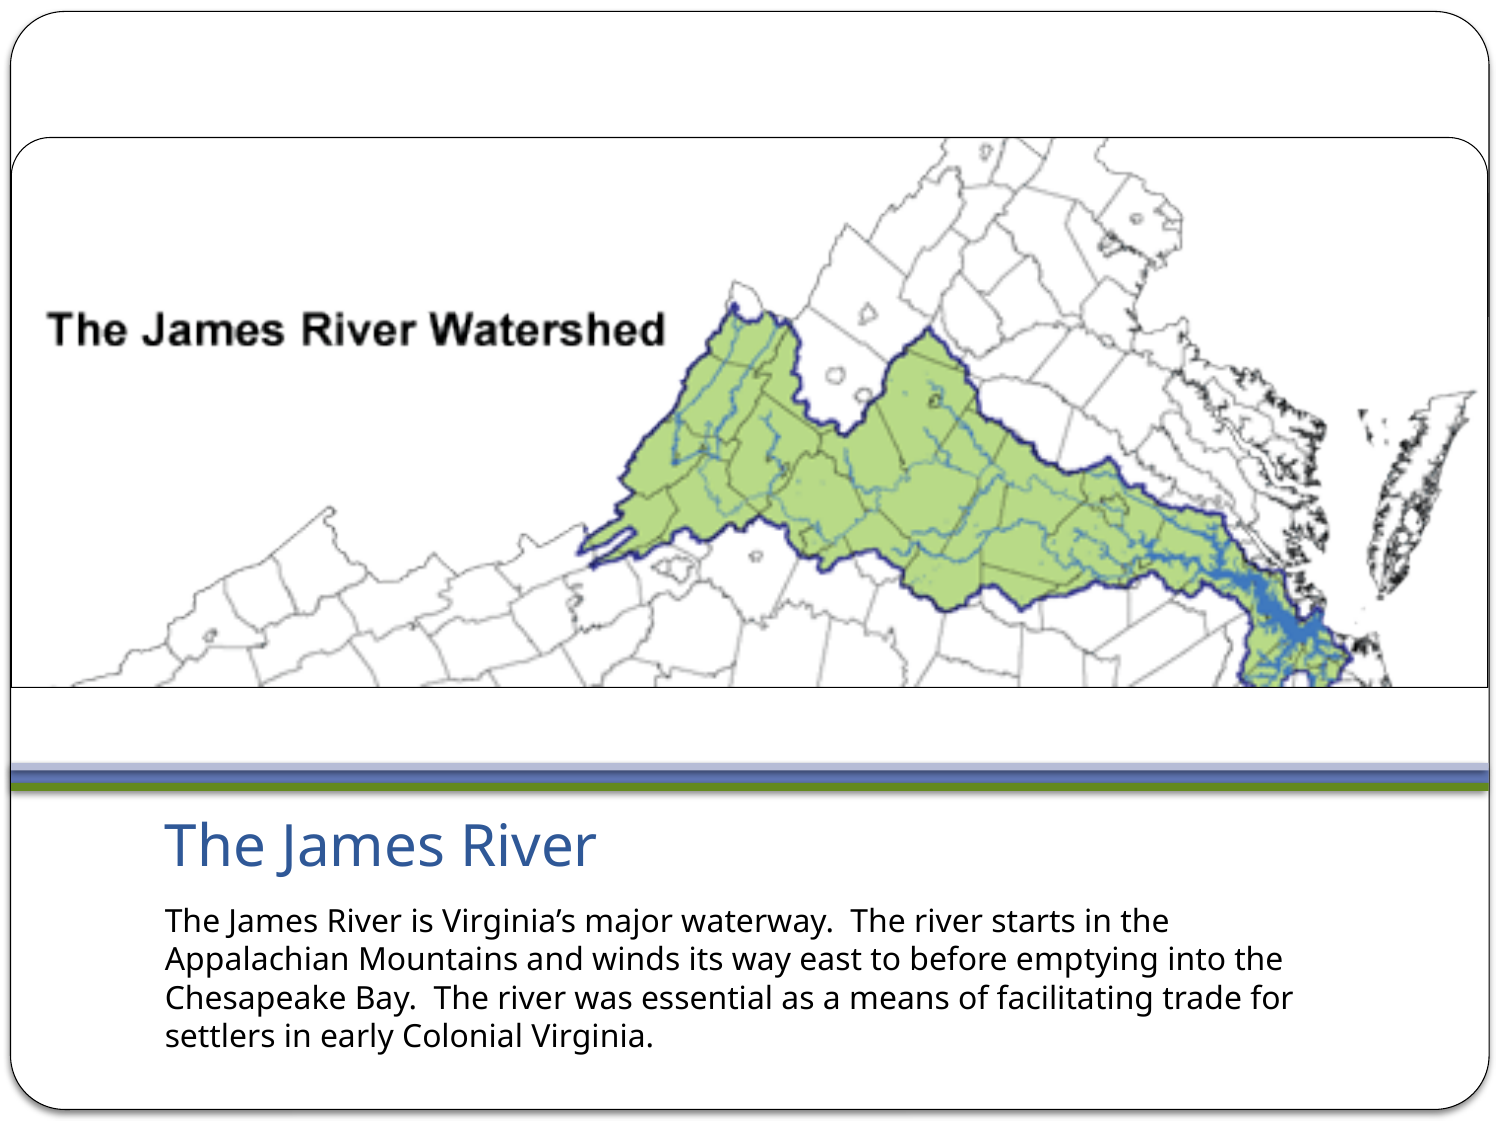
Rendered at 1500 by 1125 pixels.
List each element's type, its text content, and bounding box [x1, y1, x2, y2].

title The James River [150, 803, 1350, 890]
list The James River is Virginia’s major waterway. The river starts in the Appalachian Mountains and winds its way east to before emptying into the Chesapeake Bay. The river was essential as a means of facilitating trade for settlers in early Colonial Virginia. [150, 893, 1350, 1063]
picture [10, 137, 1488, 688]
